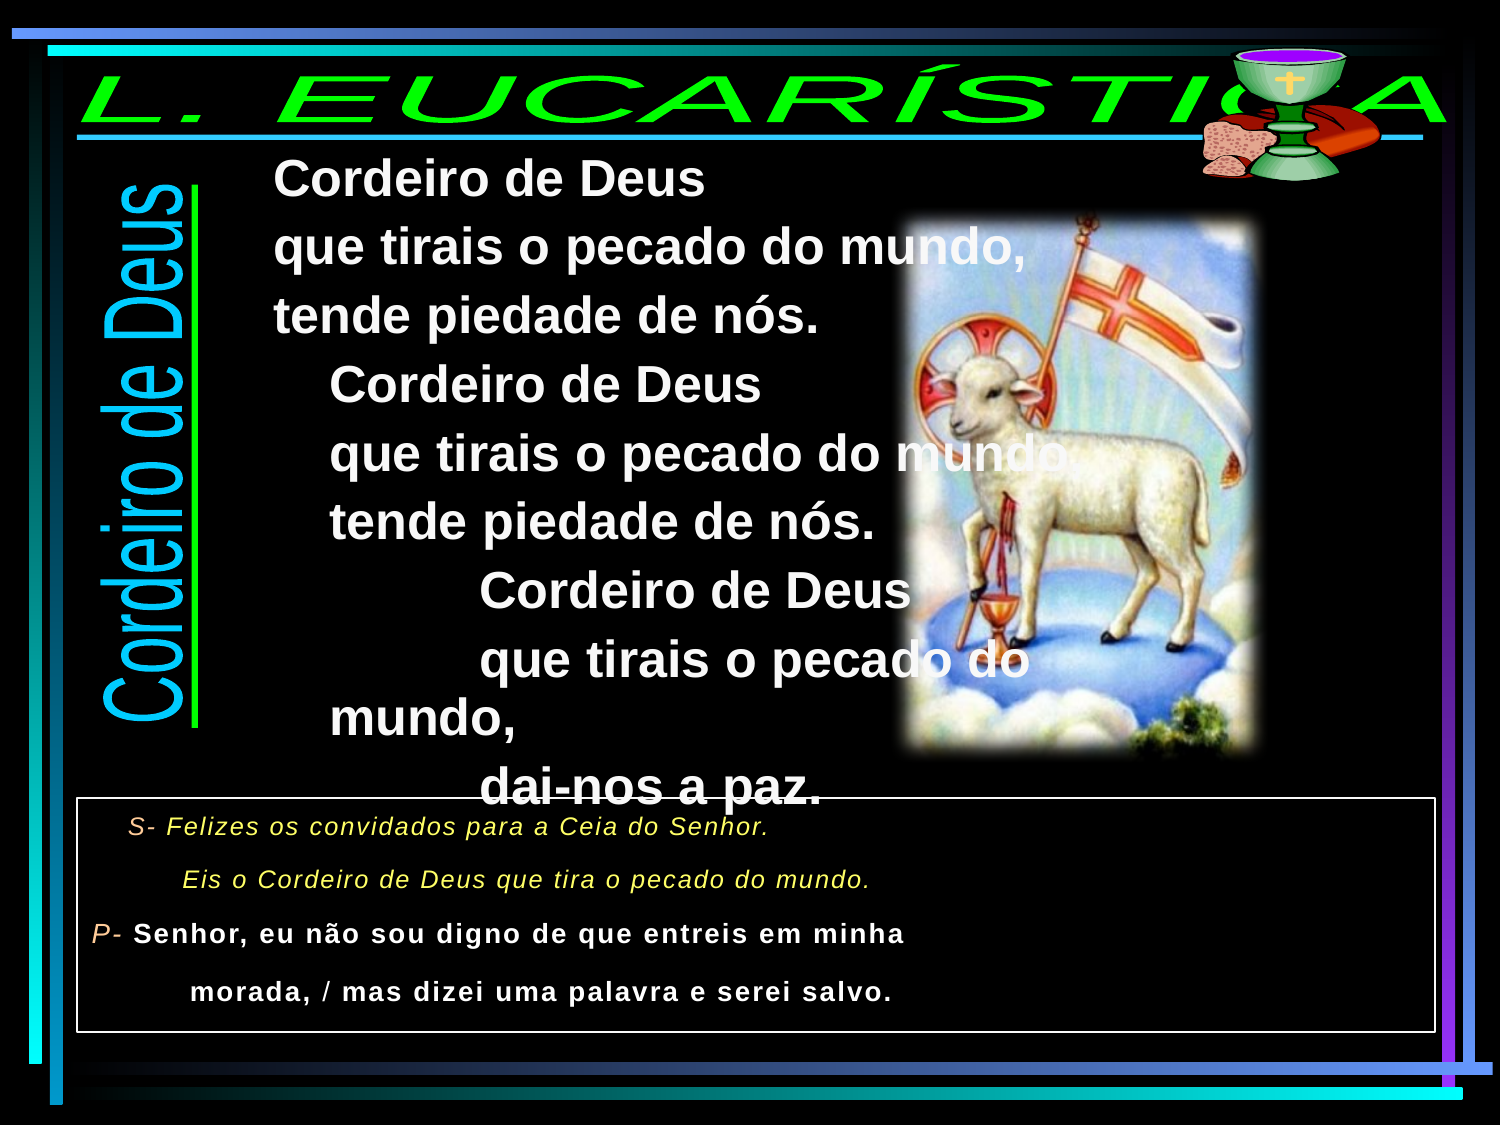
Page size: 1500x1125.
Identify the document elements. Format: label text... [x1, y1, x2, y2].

picture [889, 205, 1270, 764]
text_box S- Felizes os convidados para a Ceia do Senhor. Eis o Cordeiro de Deus que tira o pecado do mundo. P- Senhor, eu não sou digno de que entreis em minha morada, / mas dizei uma palavra e serei salvo. [76, 797, 1436, 1033]
picture [1198, 40, 1388, 185]
list Cordeiro de Deus que tirais o pecado do mundo, tende piedade de nós. Cordeiro de Deus que tirais o pecado do mundo, tende piedade de nós. Cordeiro de Deus que tirais o pecado do mundo, dai-nos a paz. [258, 140, 1235, 787]
